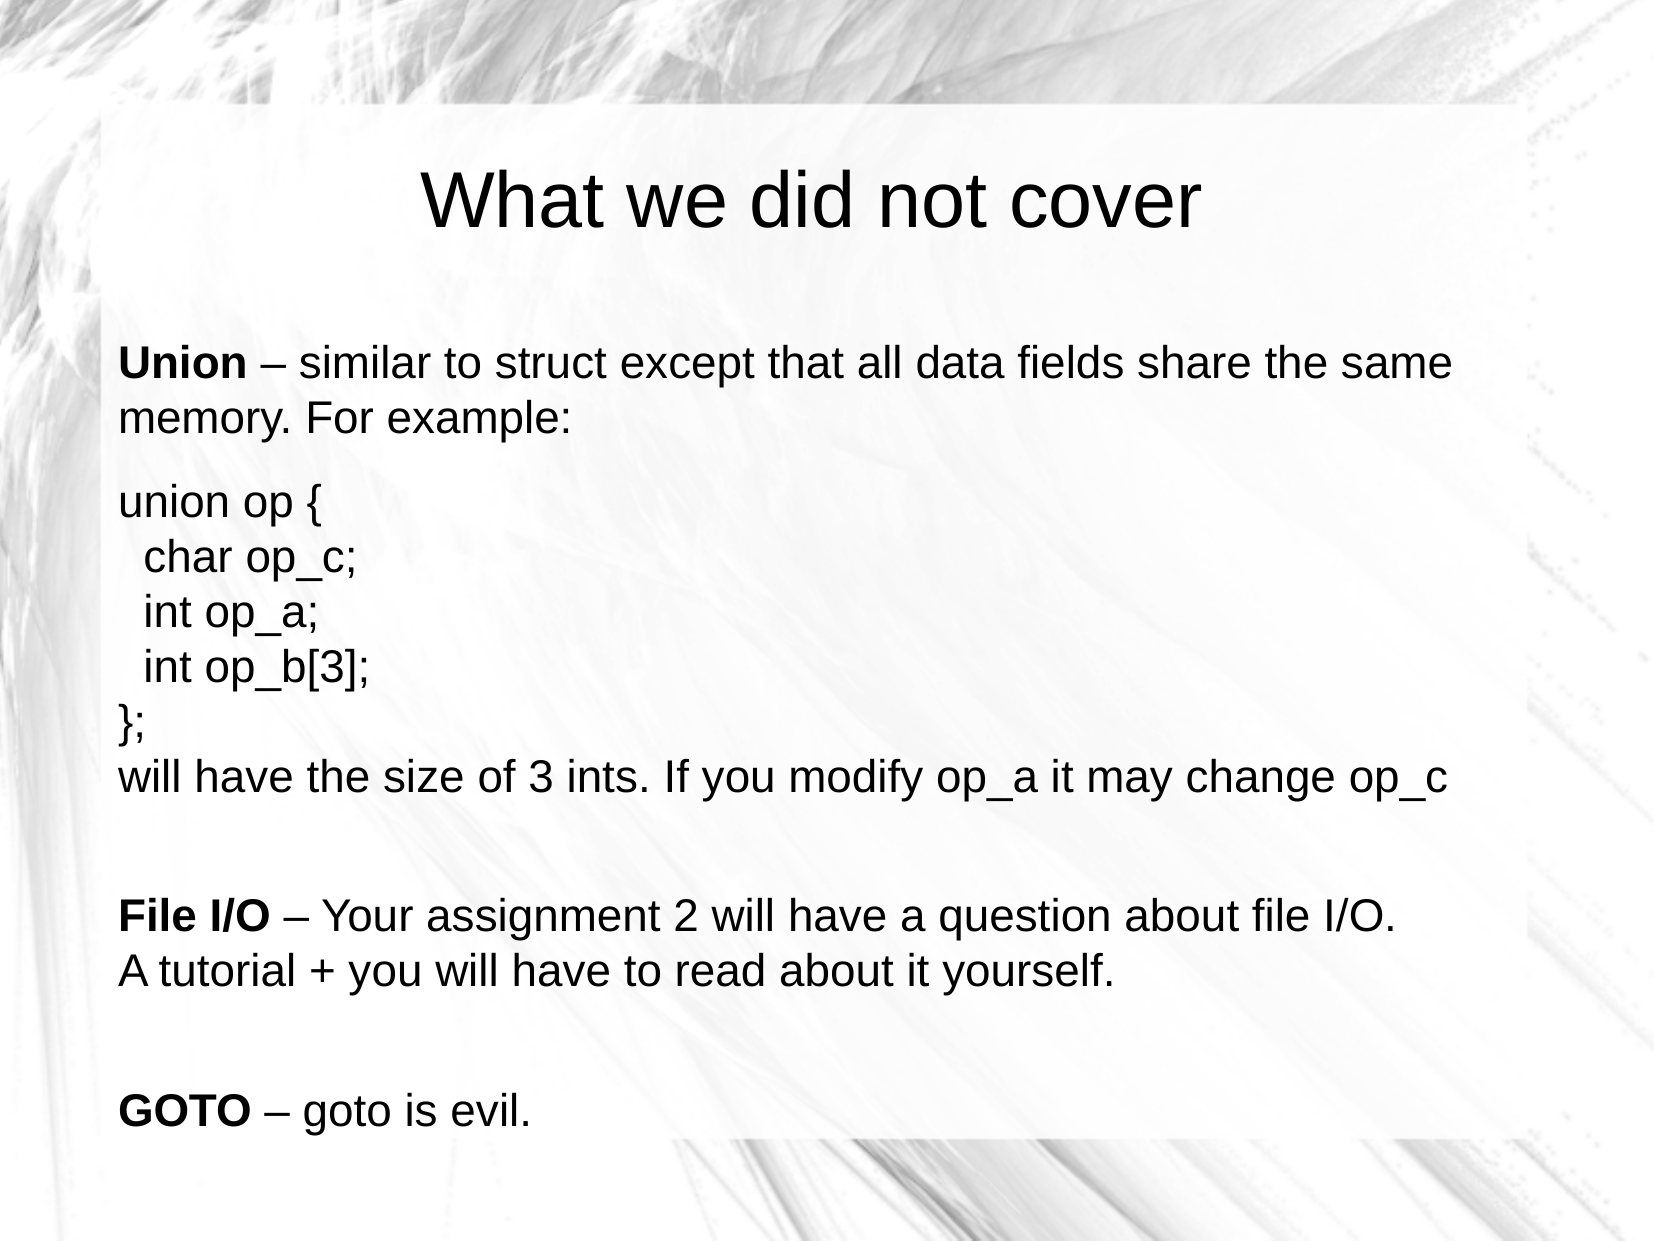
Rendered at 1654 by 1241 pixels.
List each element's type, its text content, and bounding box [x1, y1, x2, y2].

list Union – similar to struct except that all data fields share the same memory. For example: union op { char op_c; int op_a; int op_b[3]; }; will have the size of 3 ints. If you modify op_a it may change op_c File I/O – Your assignment 2 will have a question about file I/O. A tutorial + you will have to read about it yourself. GOTO – goto is evil. [118, 332, 1571, 1121]
picture [0, 0, 1654, 1241]
title What we did not cover [118, 93, 1506, 299]
